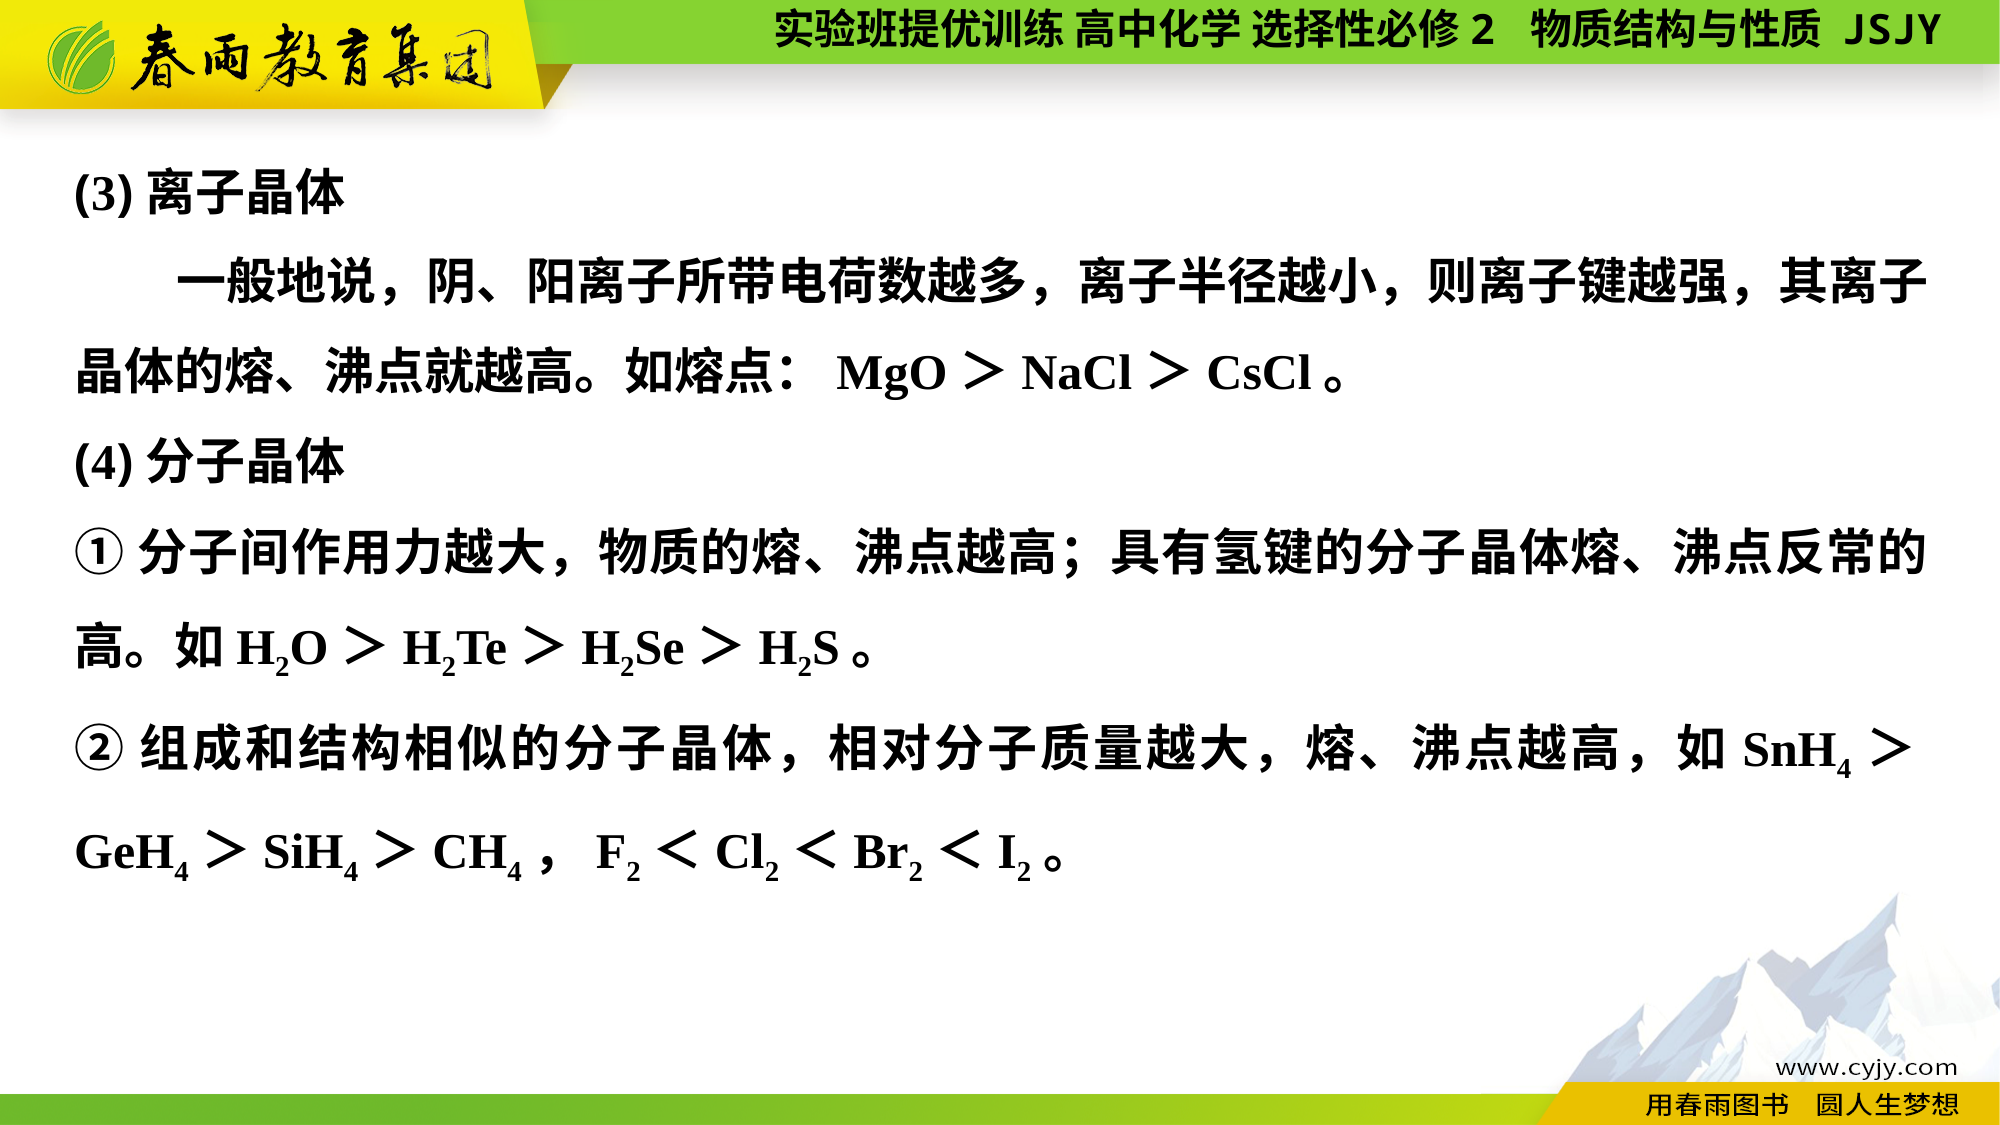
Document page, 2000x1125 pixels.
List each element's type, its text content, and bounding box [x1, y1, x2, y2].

list (3)离子晶体 一般地说，阴、阳离子所带电荷数越多，离子半径越小，则离子键越强，其离子晶体的熔、沸点就越高。如熔点：MgO＞NaCl＞CsCl。 (4)分子晶体 ①分子间作用力越大，物质的熔、沸点越高；具有氢键的分子晶体熔、沸点反常的高。如H2O＞H2Te＞H2Se＞H2S。 ②组成和结构相似的分子晶体，相对分子质量越大，熔、沸点越高，如SnH4＞GeH4＞SiH4＞CH4，F2＜Cl2＜Br2＜I2。 [59, 122, 1944, 865]
picture [0, 0, 2000, 1125]
